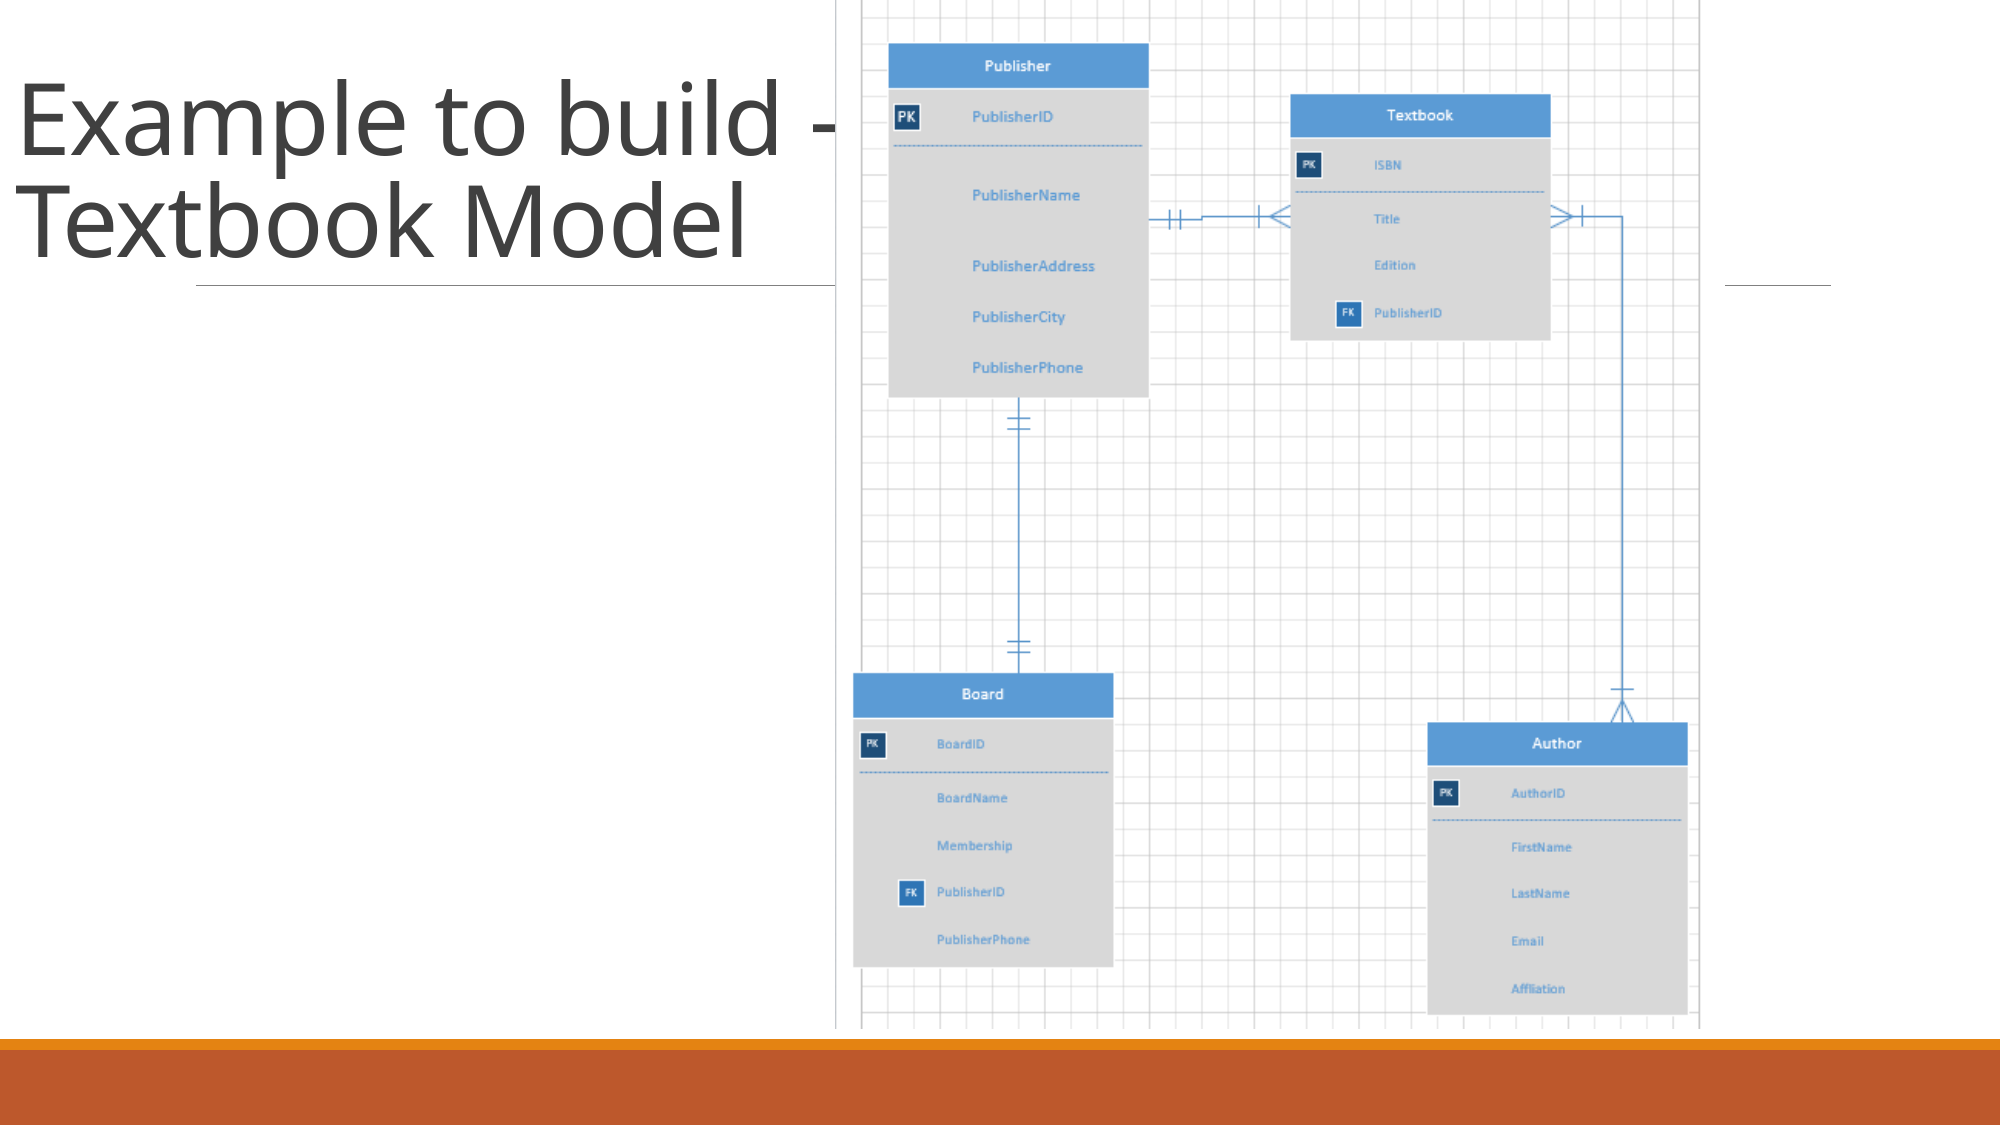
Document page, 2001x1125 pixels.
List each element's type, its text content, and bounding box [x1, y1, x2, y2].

title Example to build - Textbook Model [0, 47, 832, 285]
picture [835, 0, 1725, 1029]
